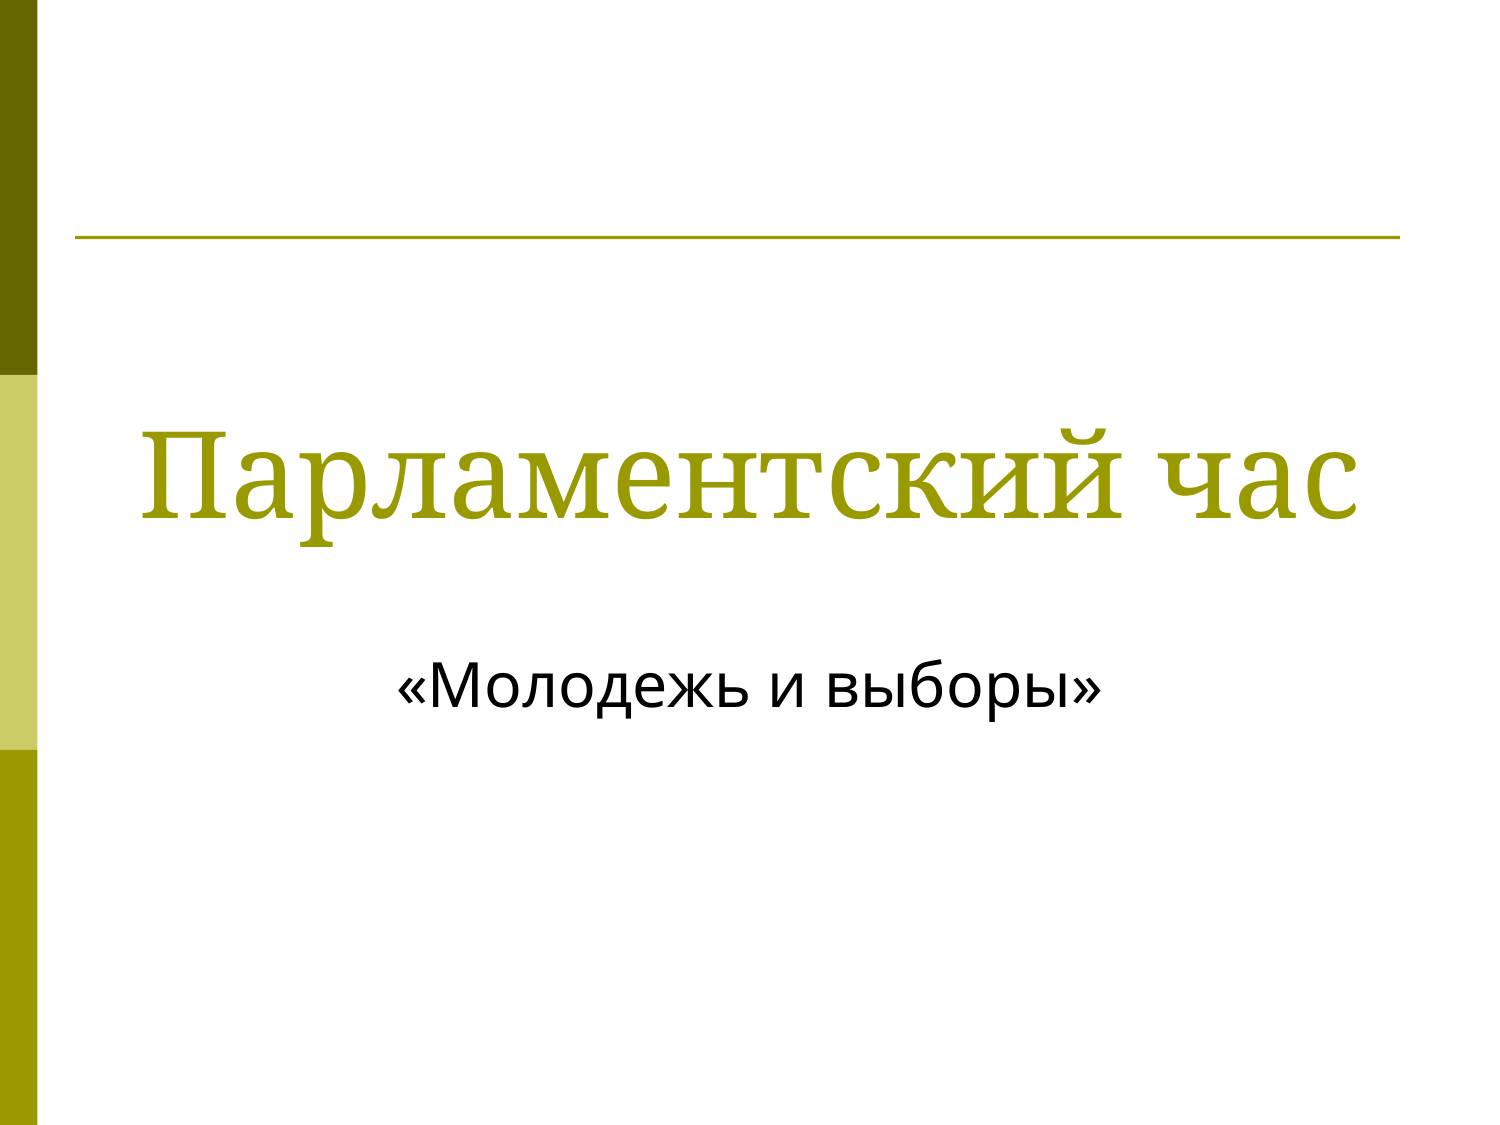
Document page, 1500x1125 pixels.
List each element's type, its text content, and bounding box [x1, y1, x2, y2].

subtitle «Молодежь и выборы» [224, 637, 1276, 927]
title Парламентский час [112, 349, 1388, 591]
